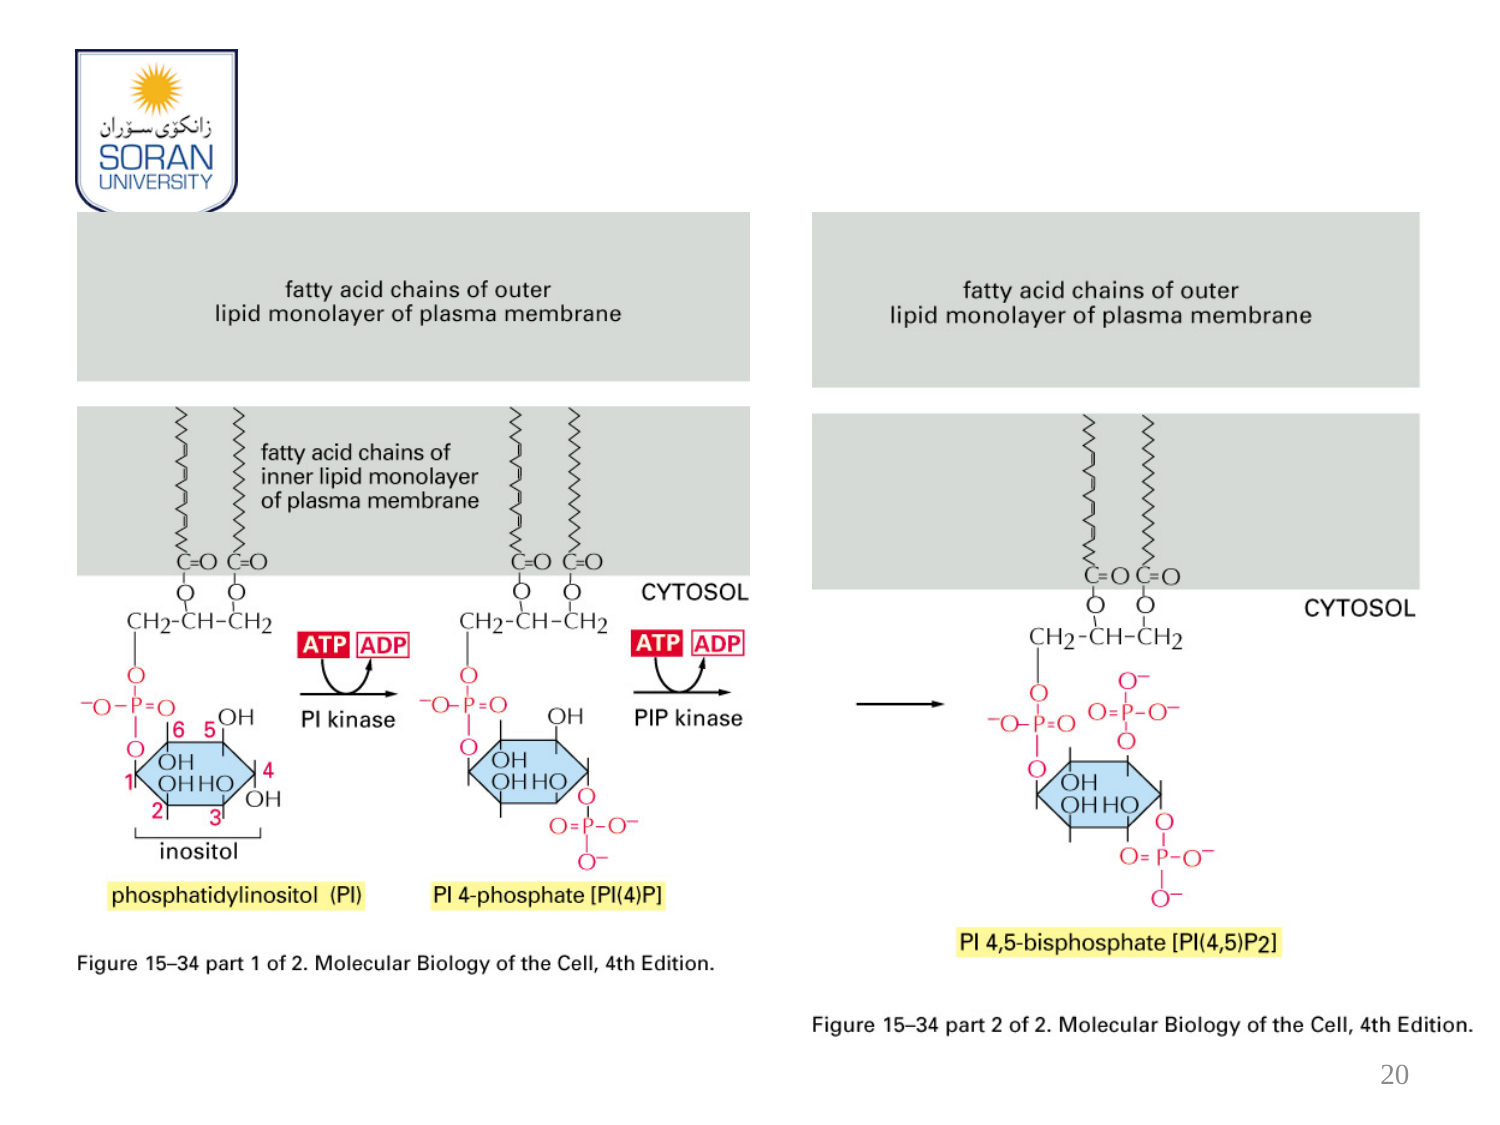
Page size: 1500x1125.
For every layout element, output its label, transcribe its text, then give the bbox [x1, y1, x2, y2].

picture [812, 212, 1474, 1037]
picture [75, 49, 750, 976]
slide_number 20 [1074, 1045, 1425, 1103]
